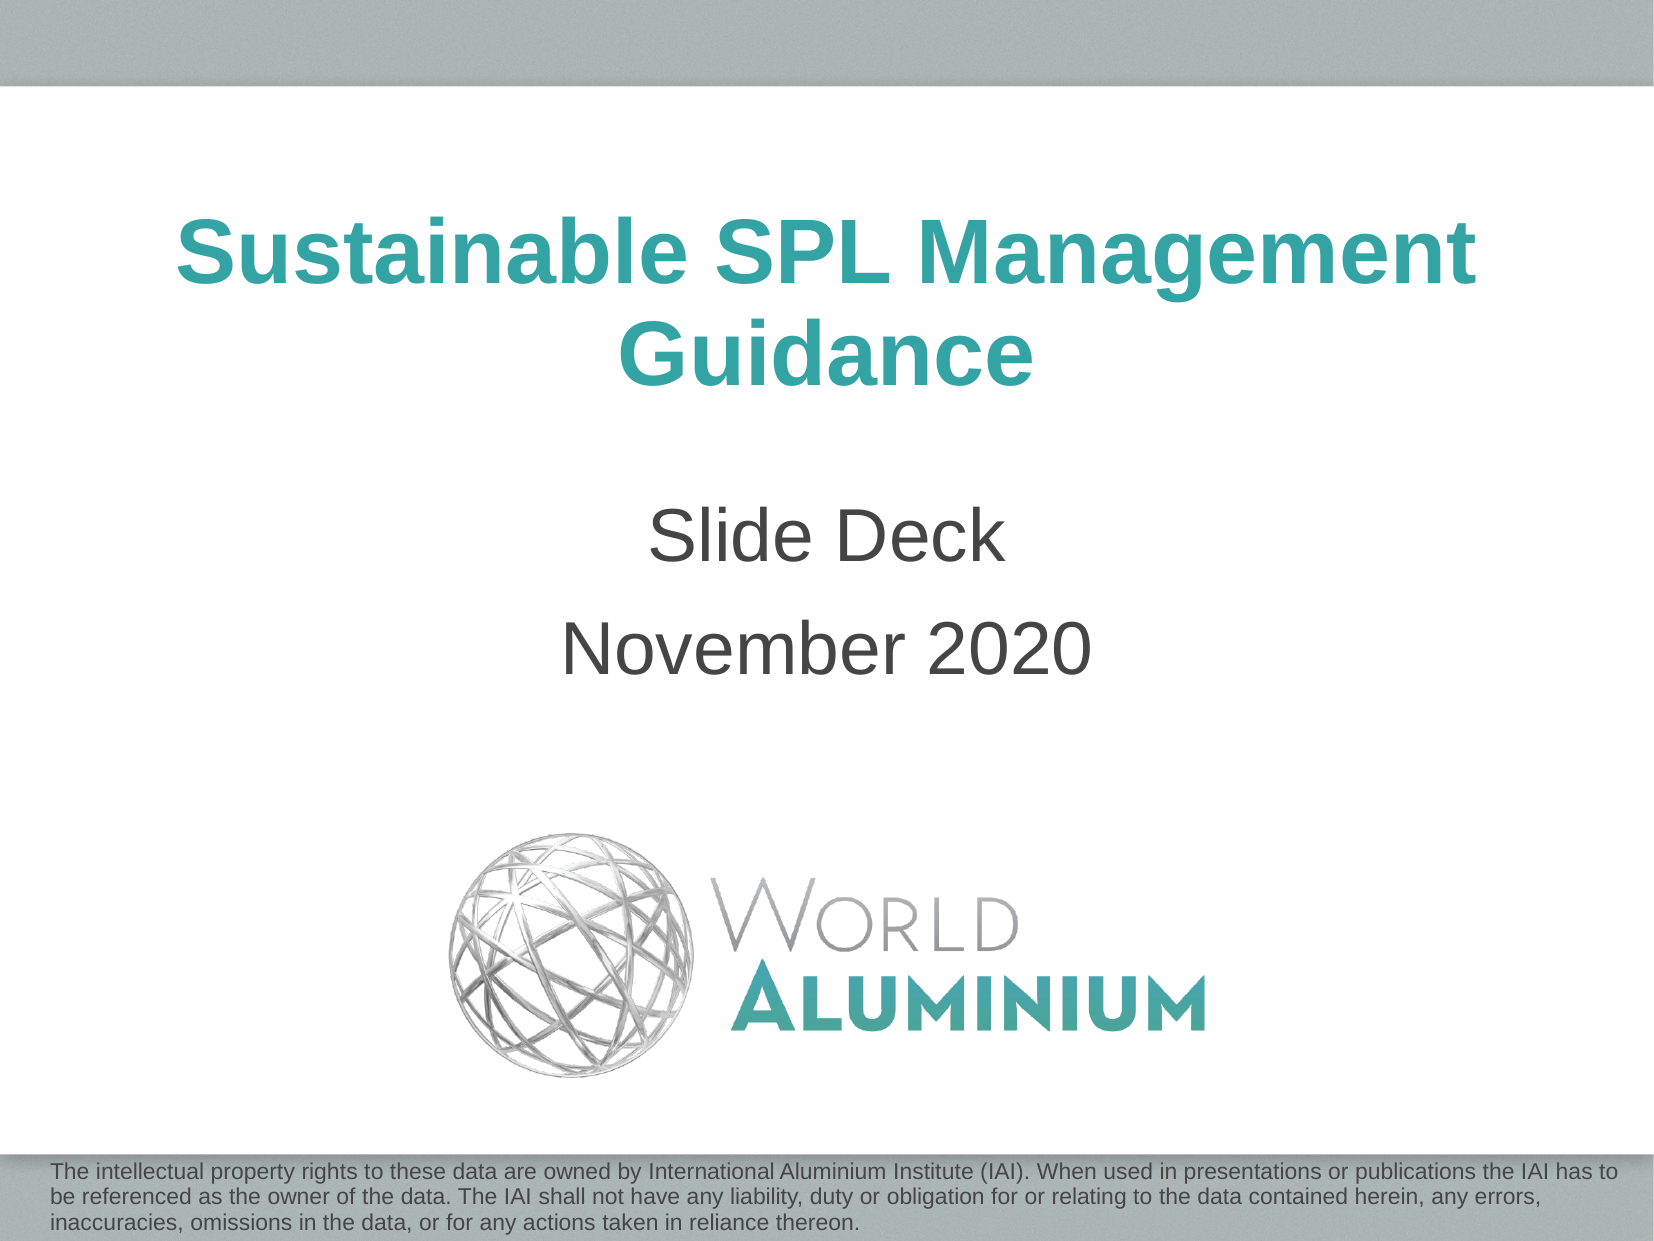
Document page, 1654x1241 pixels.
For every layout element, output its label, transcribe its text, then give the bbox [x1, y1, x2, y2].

text_box The intellectual property rights to these data are owned by International Aluminium Institute (IAI). When used in presentations or publications the IAI has to be referenced as the owner of the data. The IAI shall not have any liability, duty or obligation for or relating to the data contained herein, any errors, inaccuracies, omissions in the data, or for any actions taken in reliance thereon. [35, 1151, 1642, 1241]
picture [0, 0, 1654, 1241]
subtitle Slide Deck November 2020 [247, 489, 1406, 808]
title Sustainable SPL Management Guidance [123, 170, 1530, 438]
